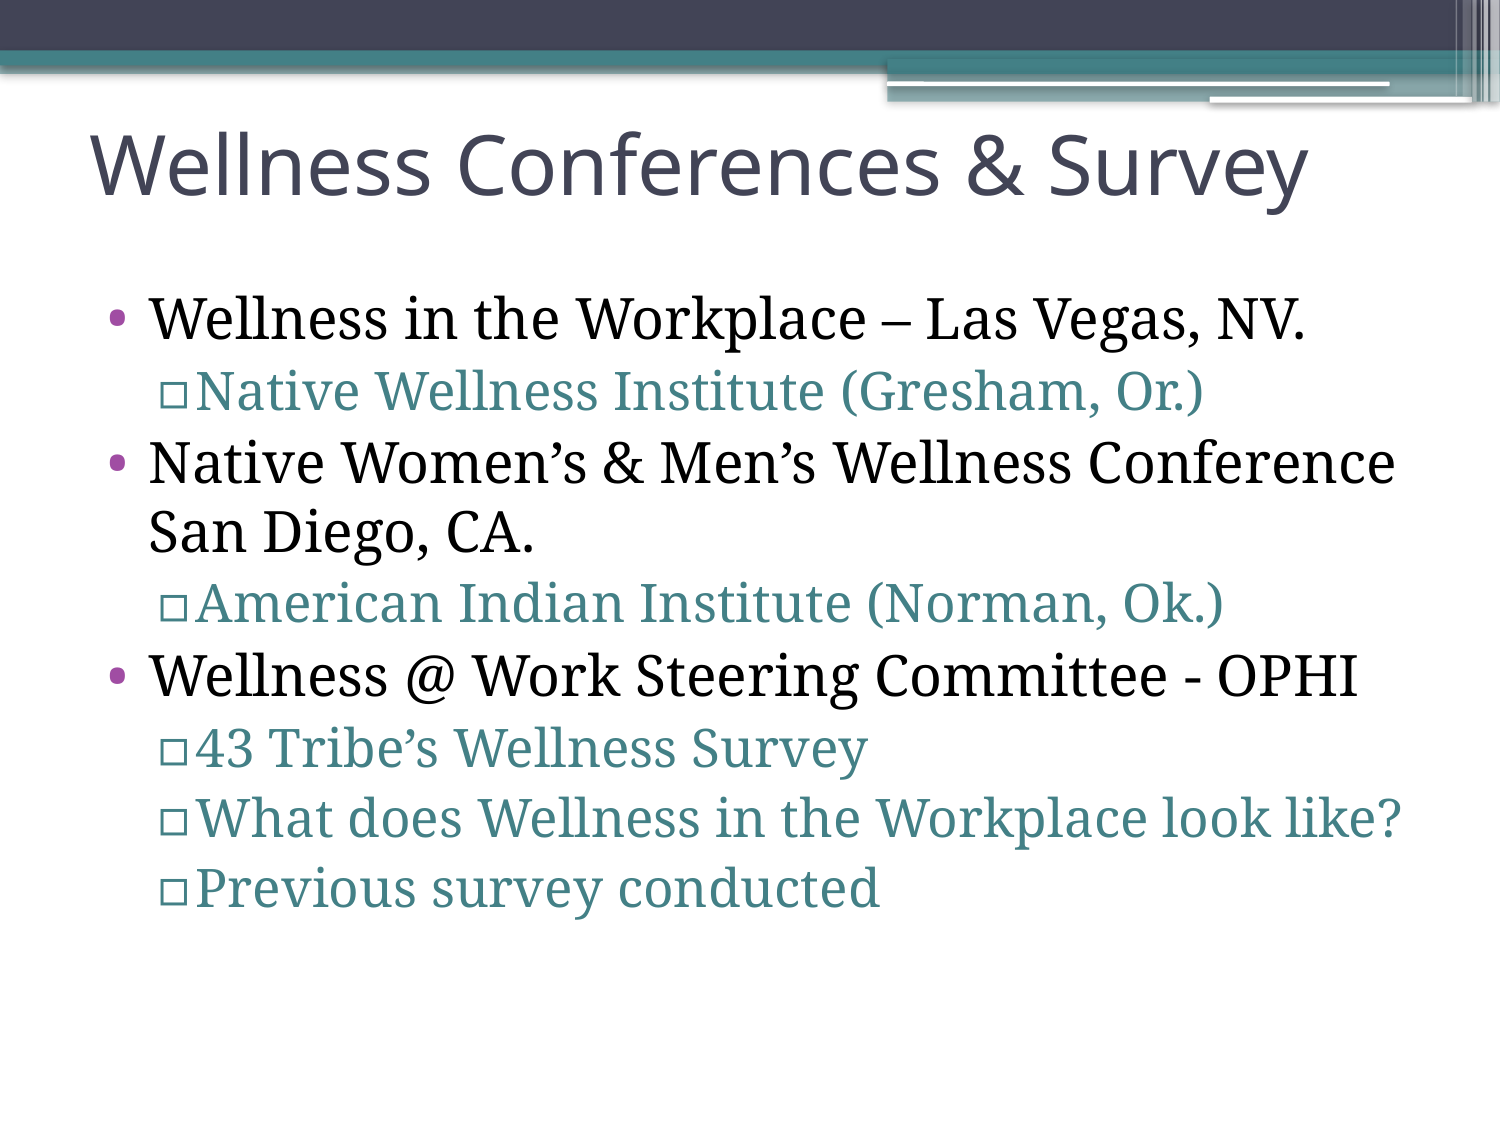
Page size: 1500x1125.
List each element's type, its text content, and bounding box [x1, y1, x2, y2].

list Wellness in the Workplace – Las Vegas, NV. Native Wellness Institute (Gresham, Or.) Native Women’s & Men’s Wellness Conference San Diego, CA. American Indian Institute (Norman, Ok.) Wellness @ Work Steering Committee - OPHI 43 Tribe’s Wellness Survey What does Wellness in the Workplace look like? Previous survey conducted [75, 275, 1425, 985]
title Wellness Conferences & Survey [75, 75, 1425, 250]
